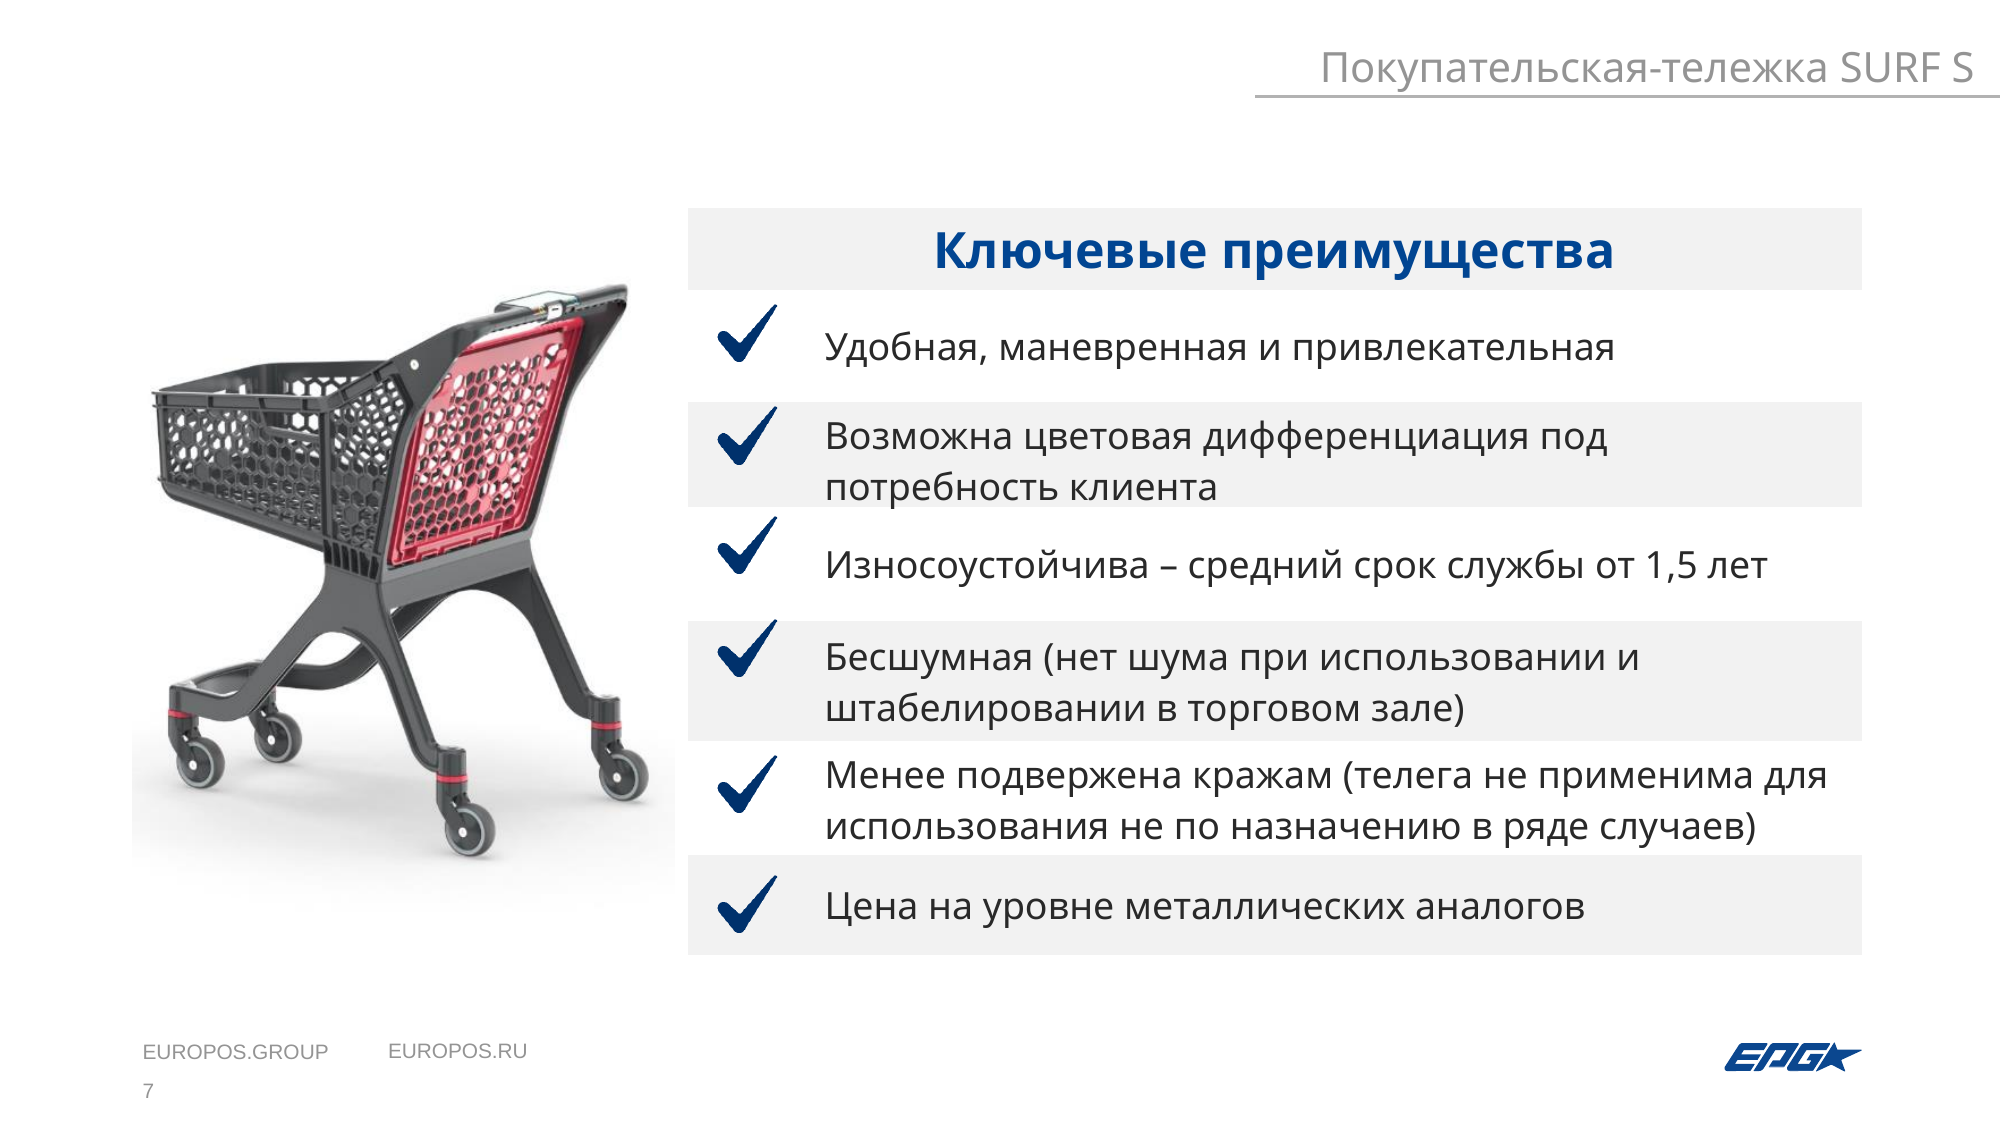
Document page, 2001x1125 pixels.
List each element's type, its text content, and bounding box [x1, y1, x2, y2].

table_header Ключевые преимущества [688, 208, 1862, 290]
table_cell Цена на уровне металлических аналогов [810, 855, 1862, 955]
text_box Покупательская-тележка SURF S [779, 33, 1990, 99]
table_cell Бесшумная (нет шума при использовании и штабелировании в торговом зале) [810, 621, 1862, 741]
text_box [135, 1030, 1863, 1072]
table_cell Возможна цветовая дифференциация под потребность клиента [810, 402, 1862, 507]
picture [712, 614, 781, 683]
table_cell [688, 402, 810, 507]
table_cell Менее подвержена кражам (телега не применима для использования не по назначению в ряде случаев) [810, 741, 1862, 855]
table_cell [688, 621, 810, 741]
table_cell Удобная, маневренная и привлекательная [810, 290, 1862, 402]
picture [712, 298, 781, 367]
table_cell [688, 855, 810, 955]
table_cell [688, 741, 810, 855]
text_box 7 [136, 1072, 356, 1109]
table_cell [688, 507, 810, 621]
table_cell [688, 290, 810, 402]
table_cell Износоустойчива – средний срок службы от 1,5 лет [810, 507, 1862, 621]
picture [131, 213, 676, 912]
picture [712, 511, 781, 580]
picture [712, 869, 781, 938]
picture [712, 401, 781, 470]
picture [712, 749, 781, 818]
